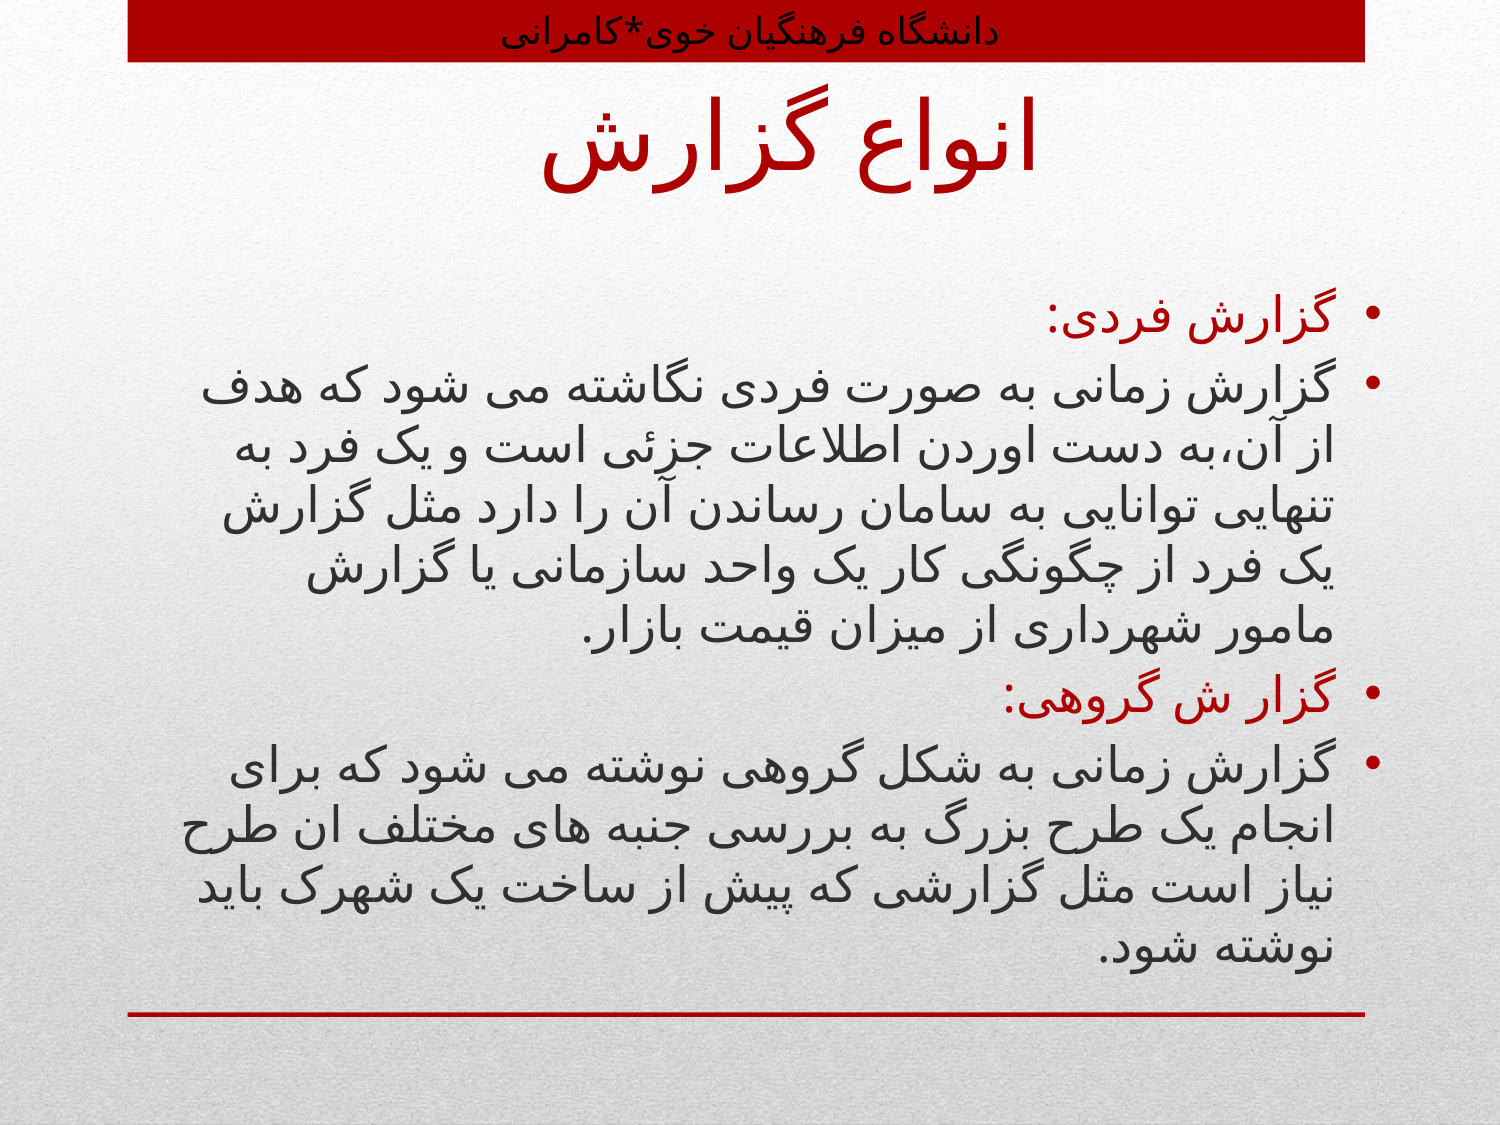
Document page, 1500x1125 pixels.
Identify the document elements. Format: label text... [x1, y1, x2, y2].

list گزارش فردی: گزارش زمانی به صورت فردی نگاشته می شود که هدف از آن،به دست اوردن اطلاعات جزئی است و یک فرد به تنهایی توانایی به سامان رساندن آن را دارد مثل گزارش یک فرد از چگونگی کار یک واحد سازمانی یا گزارش مامور شهرداری از میزان قیمت بازار. گزار ش گروهی: گزارش زمانی به شکل گروهی نوشته می شود که برای انجام یک طرح بزرگ به بررسی جنبه های مختلف ان طرح نیاز است مثل گزارشی که پیش از ساخت یک شهرک باید نوشته شود. [159, 267, 1397, 988]
text_box دانشگاه فرهنگیان خوی*کامرانی [485, 0, 1015, 60]
title انواع گزارش [336, 66, 1246, 198]
